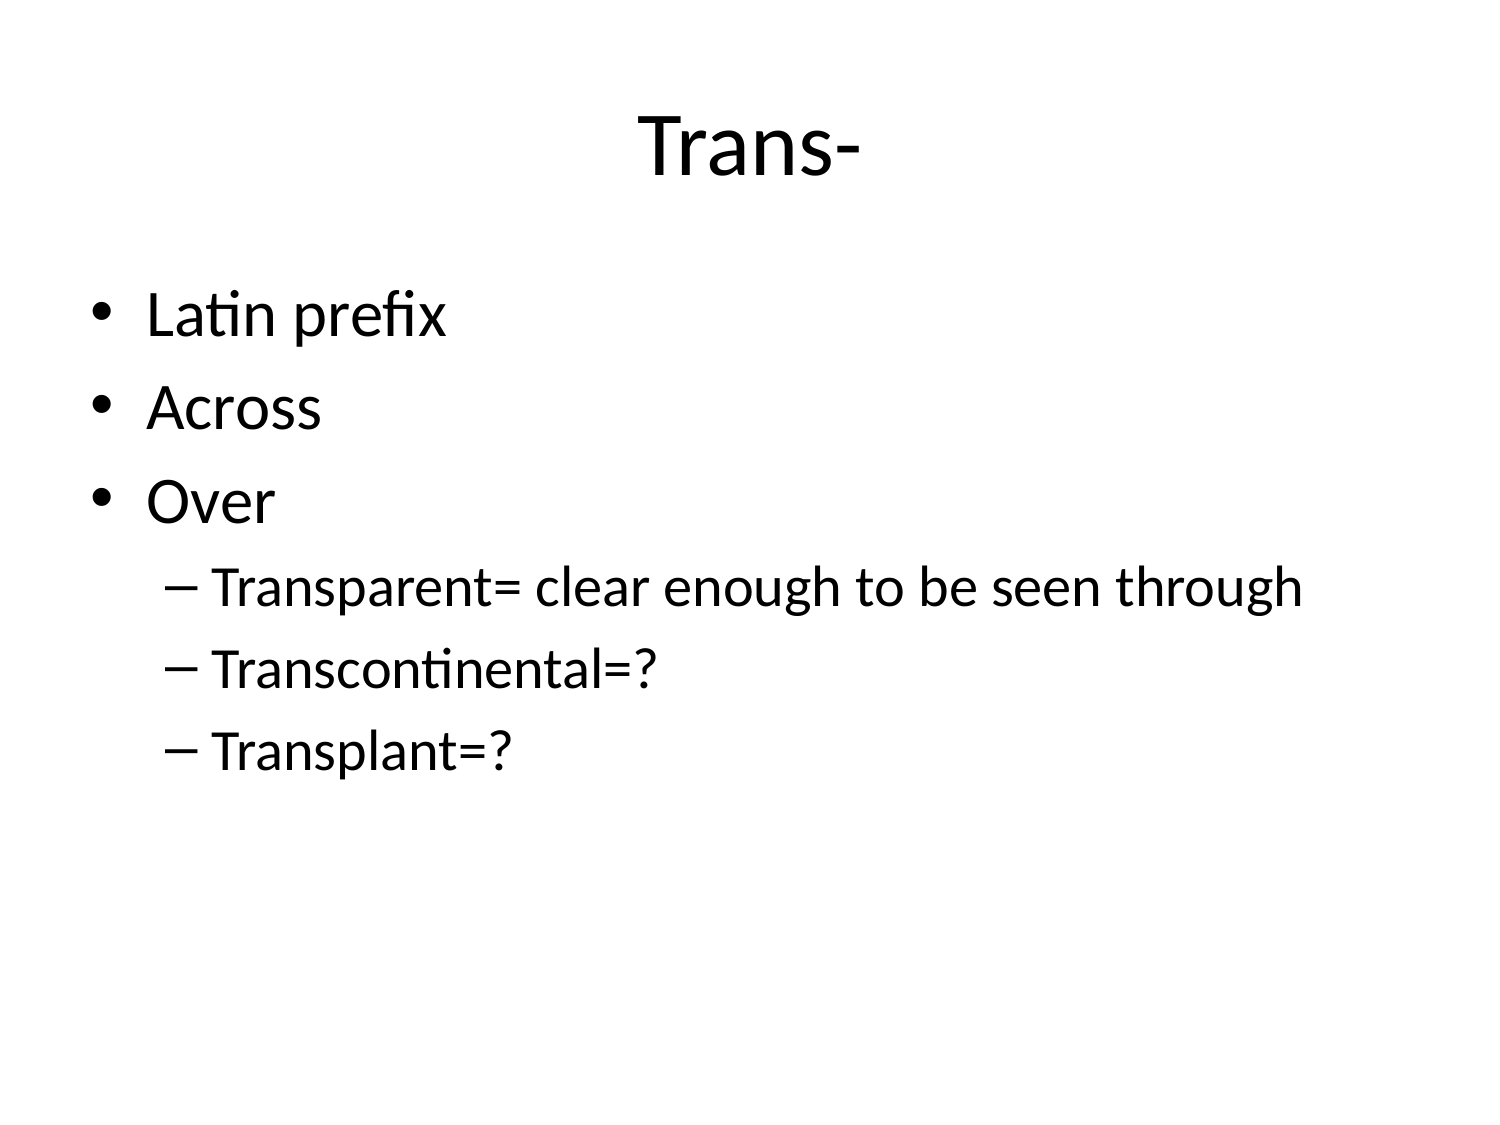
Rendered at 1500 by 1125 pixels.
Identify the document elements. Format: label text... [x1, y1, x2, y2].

list Latin prefix Across Over Transparent= clear enough to be seen through Transcontinental=? Transplant=? [75, 262, 1425, 1005]
title Trans- [75, 45, 1425, 233]
